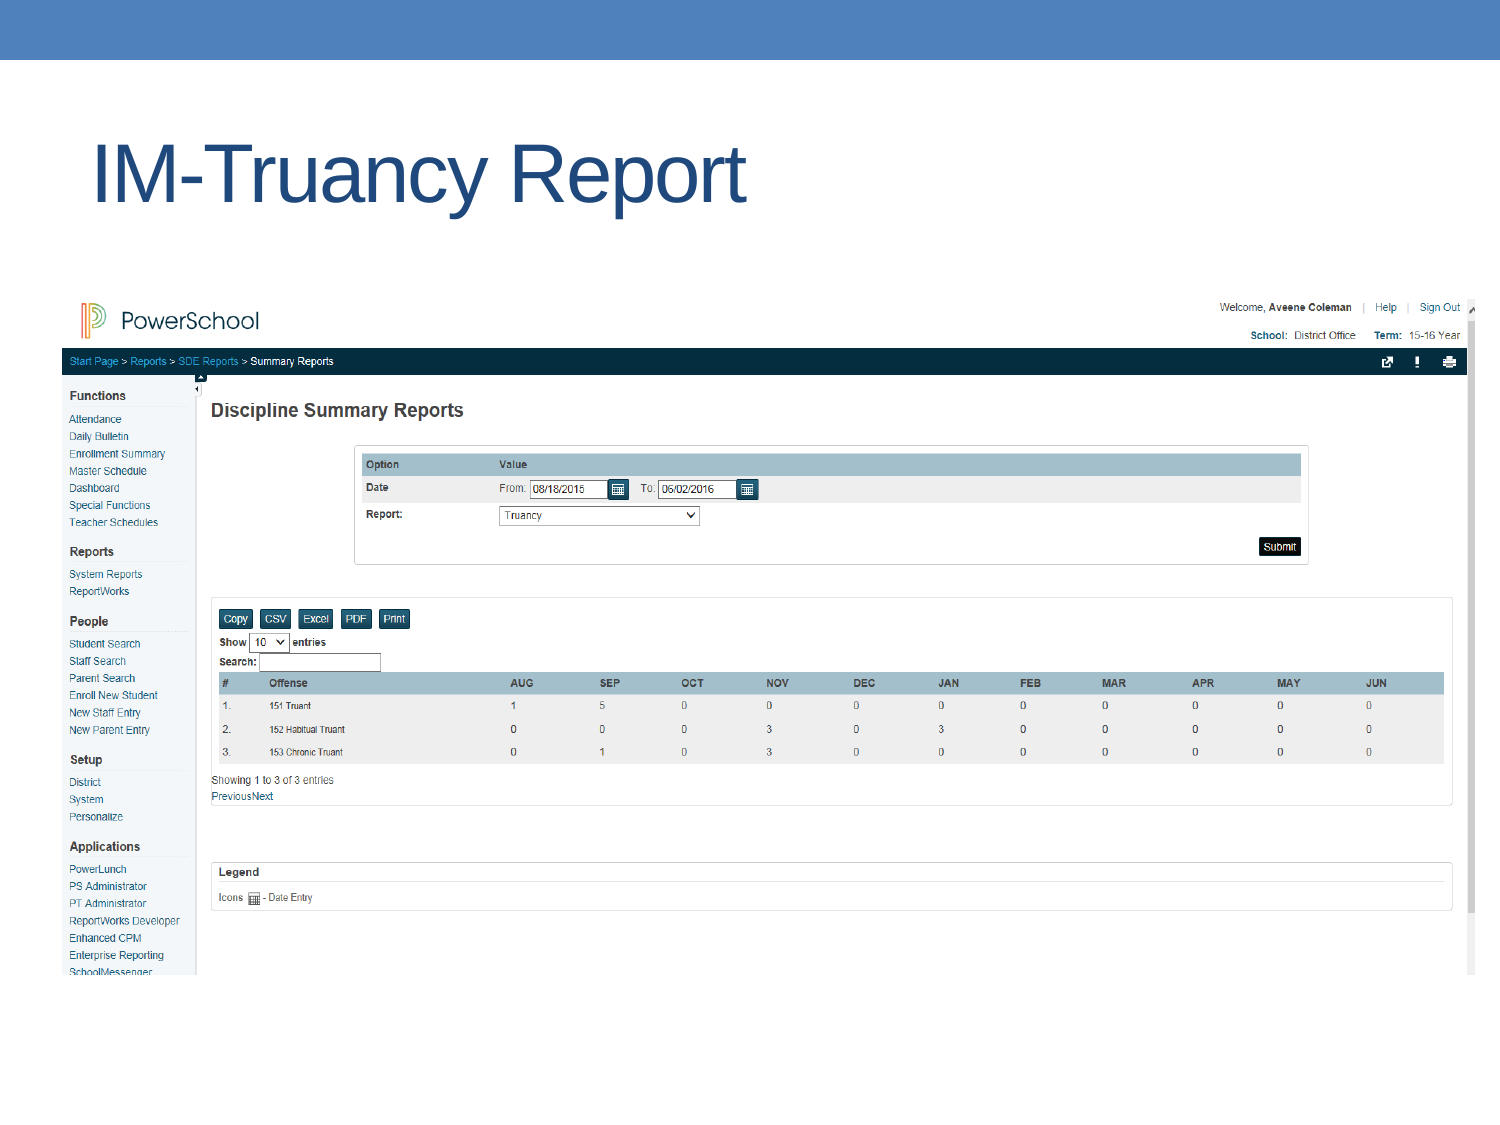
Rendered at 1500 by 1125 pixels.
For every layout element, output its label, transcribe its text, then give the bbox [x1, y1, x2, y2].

picture [62, 299, 1475, 976]
picture [1444, 357, 1455, 367]
title IM-Truancy Report [75, 87, 1425, 250]
